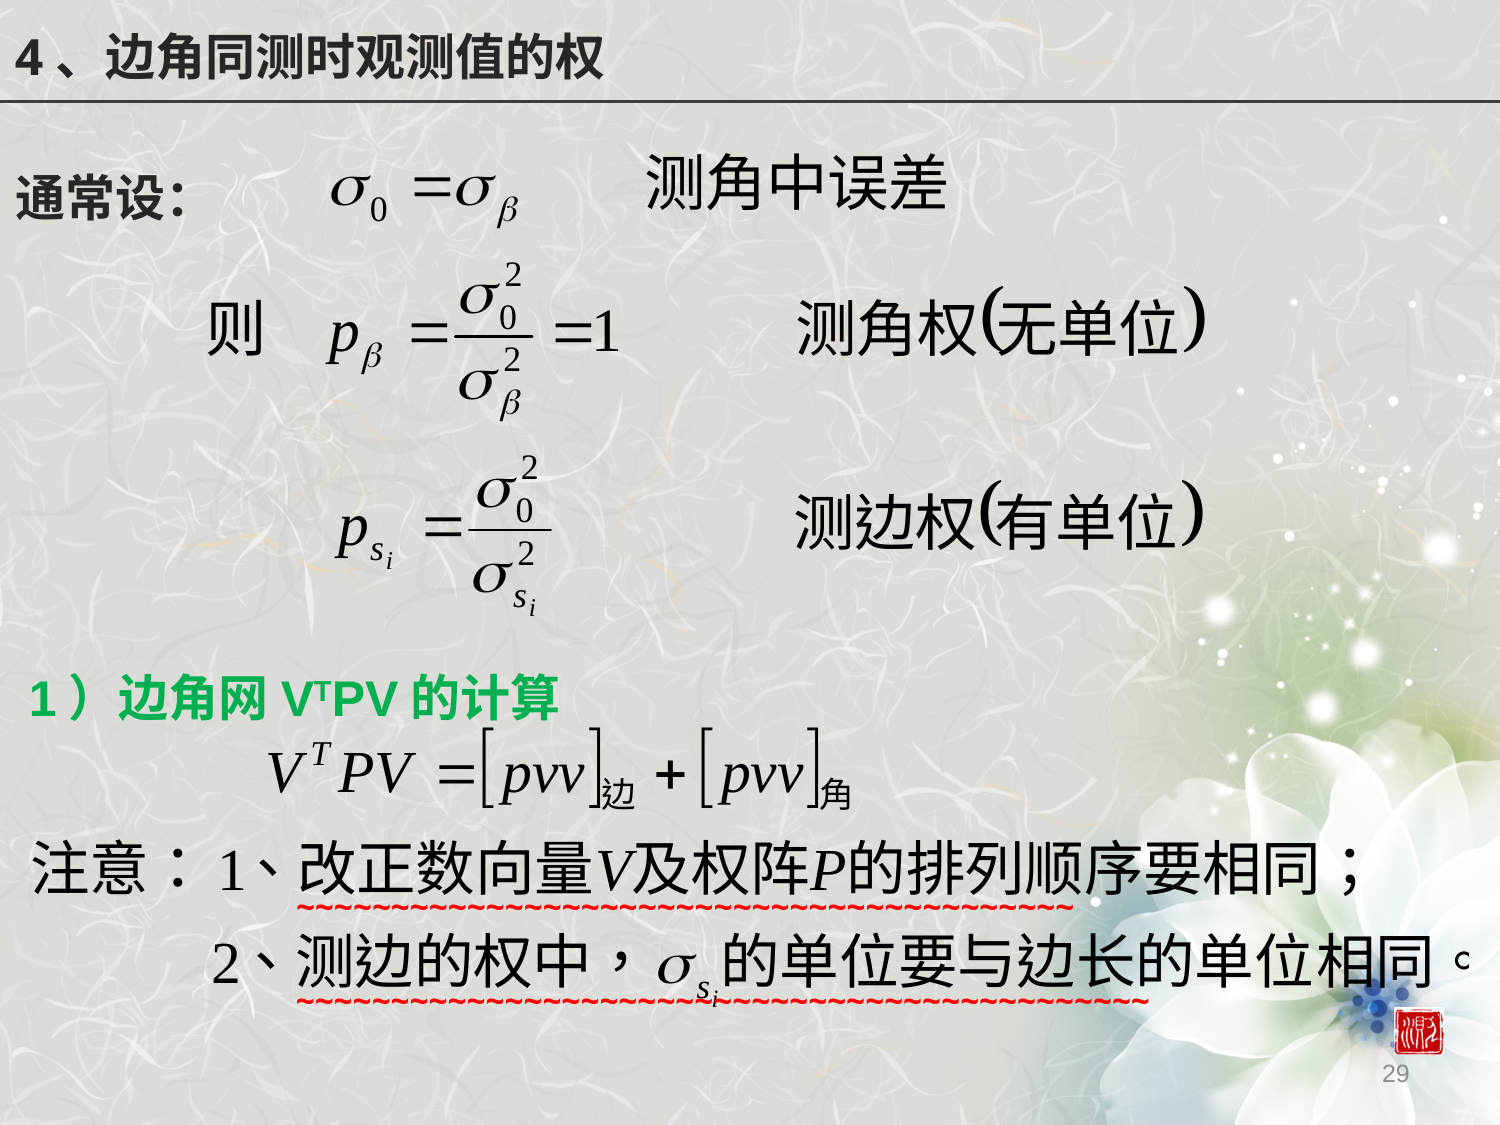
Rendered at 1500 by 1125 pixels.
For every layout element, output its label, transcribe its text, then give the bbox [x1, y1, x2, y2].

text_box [198, 141, 1208, 629]
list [23, 726, 1469, 1020]
text_box 4、边角同测时观测值的权 [0, 0, 868, 93]
picture [0, 0, 1500, 100]
slide_number 29 [1074, 1042, 1425, 1103]
picture [0, 103, 1500, 1125]
list 通常设： 1）边角网VTPV的计算 [0, 128, 1460, 1071]
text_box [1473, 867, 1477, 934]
picture [1394, 1007, 1444, 1055]
